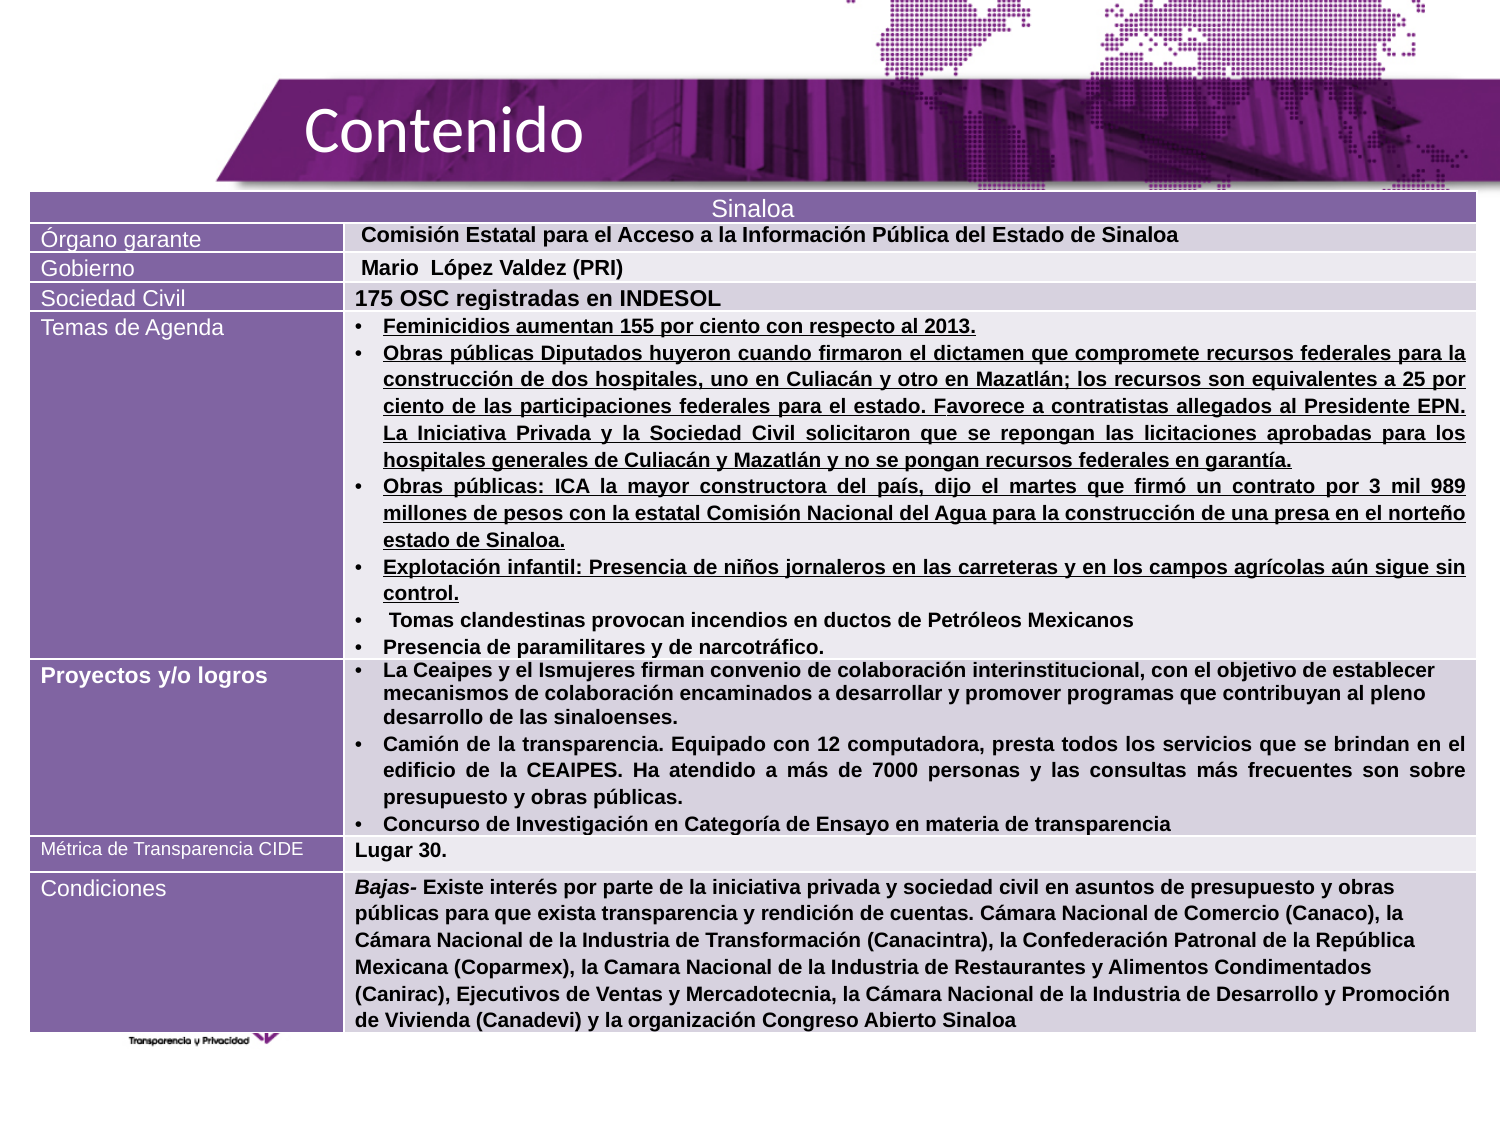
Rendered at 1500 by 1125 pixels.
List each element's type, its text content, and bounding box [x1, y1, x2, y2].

table_cell La Ceaipes y el Ismujeres firman convenio de colaboración interinstitucional, con el objetivo de establecer mecanismos de colaboración encaminados a desarrollar y promover programas que contribuyan al pleno desarrollo de las sinaloenses. Camión de la transparencia. Equipado con 12 computadora, presta todos los servicios que se brindan en el edificio de la CEAIPES. Ha atendido a más de 7000 personas y las consultas más frecuentes son sobre presupuesto y obras públicas. Concurso de Investigación en Categoría de Ensayo en materia de transparencia [345, 660, 1476, 835]
table_cell Comisión Estatal para el Acceso a la Información Pública del Estado de Sinaloa [345, 224, 1476, 251]
table_cell Gobierno [30, 253, 343, 281]
table_header Sinaloa [30, 192, 1476, 222]
table_cell Métrica de Transparencia CIDE [30, 837, 343, 871]
table_cell 175 OSC registradas en INDESOL [345, 283, 1476, 310]
table_cell Órgano garante [30, 224, 343, 251]
table_cell Sociedad Civil [30, 283, 343, 310]
table_cell Lugar 30. [345, 837, 1476, 871]
table_cell Proyectos y/o logros [30, 660, 343, 835]
title Contenido [289, 78, 1463, 175]
picture [0, 0, 1500, 1125]
table_cell Condiciones [30, 873, 343, 1032]
table_cell Bajas- Existe interés por parte de la iniciativa privada y sociedad civil en asuntos de presupuesto y obras públicas para que exista transparencia y rendición de cuentas. Cámara Nacional de Comercio (Canaco), la Cámara Nacional de la Industria de Transformación (Canacintra), la Confederación Patronal de la República Mexicana (Coparmex), la Camara Nacional de la Industria de Restaurantes y Alimentos Condimentados (Canirac), Ejecutivos de Ventas y Mercadotecnia, la Cámara Nacional de la Industria de Desarrollo y Promoción de Vivienda (Canadevi) y la organización Congreso Abierto Sinaloa [345, 873, 1476, 1032]
table_cell Temas de Agenda [30, 312, 343, 658]
table_cell Mario López Valdez (PRI) [345, 253, 1476, 281]
table_cell Feminicidios aumentan 155 por ciento con respecto al 2013. Obras públicas Diputados huyeron cuando firmaron el dictamen que compromete recursos federales para la construcción de dos hospitales, uno en Culiacán y otro en Mazatlán; los recursos son equivalentes a 25 por ciento de las participaciones federales para el estado. Favorece a contratistas allegados al Presidente EPN. La Iniciativa Privada y la Sociedad Civil solicitaron que se repongan las licitaciones aprobadas para los hospitales generales de Culiacán y Mazatlán y no se pongan recursos federales en garantía. Obras públicas: ICA la mayor constructora del país, dijo el martes que firmó un contrato por 3 mil 989 millones de pesos con la estatal Comisión Nacional del Agua para la construcción de una presa en el norteño estado de Sinaloa. Explotación infantil: Presencia de niños jornaleros en las carreteras y en los campos agrícolas aún sigue sin control. Tomas clandestinas provocan incendios en ductos de Petróleos Mexicanos Presencia de paramilitares y de narcotráfico. [345, 312, 1476, 658]
